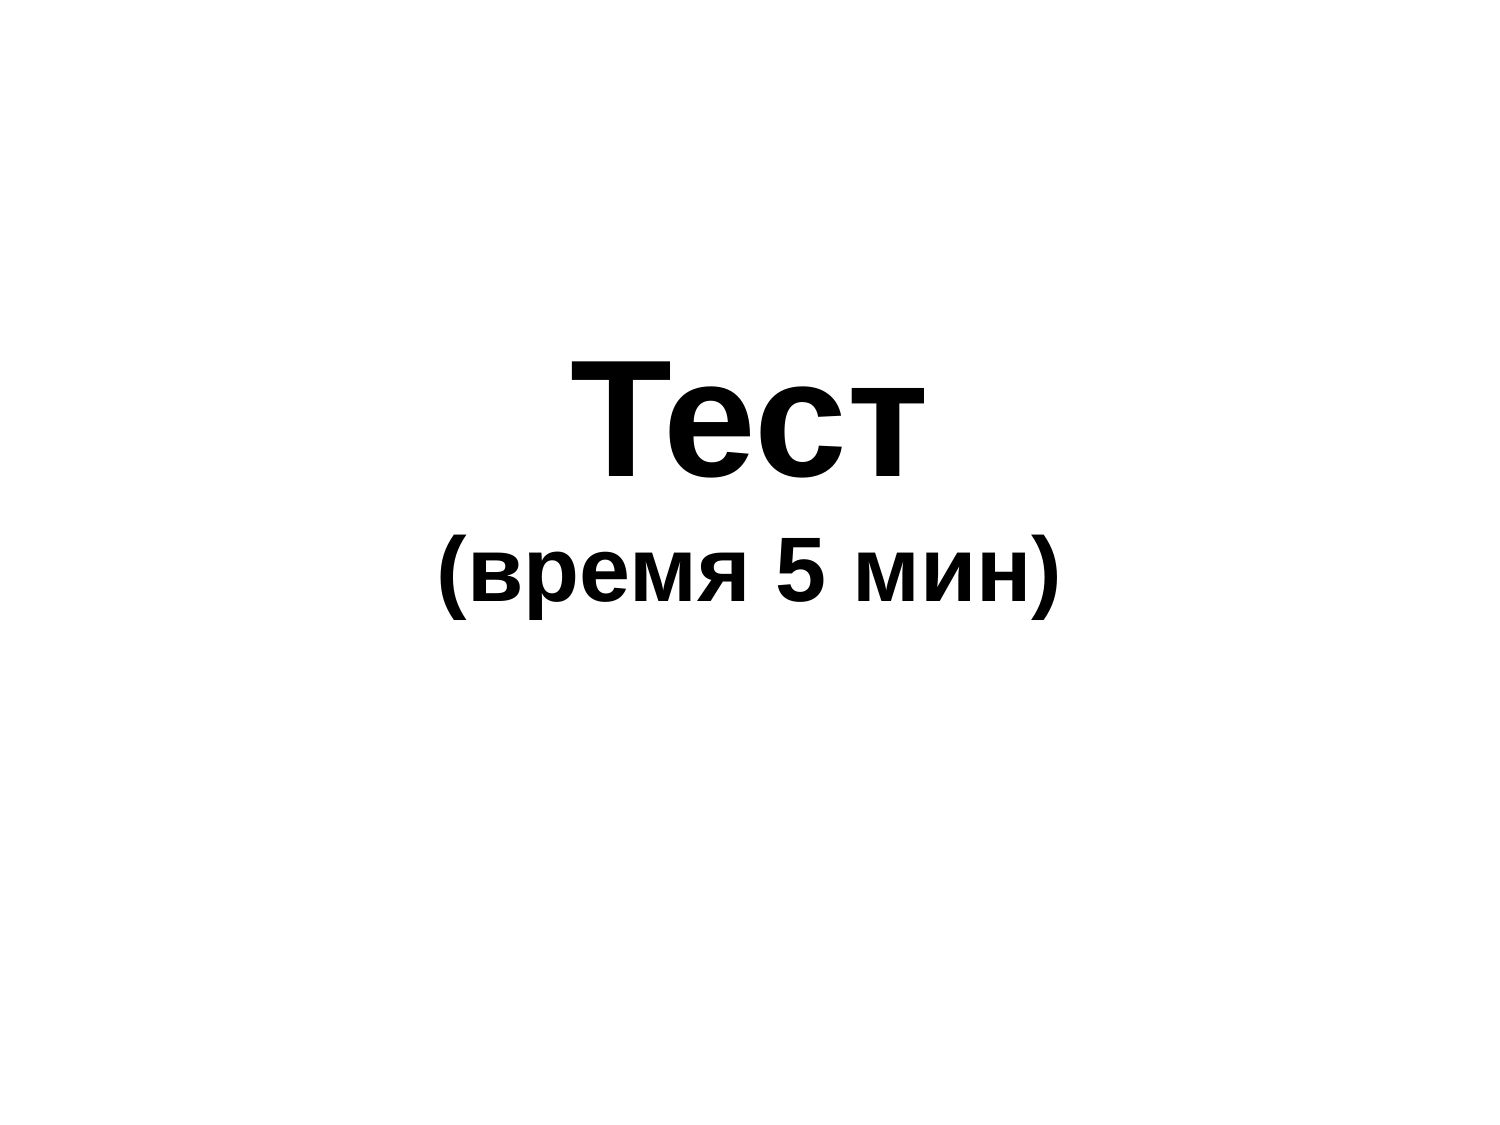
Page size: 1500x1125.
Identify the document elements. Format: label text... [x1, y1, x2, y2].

text_box Тест (время 5 мин) [383, 302, 1117, 628]
